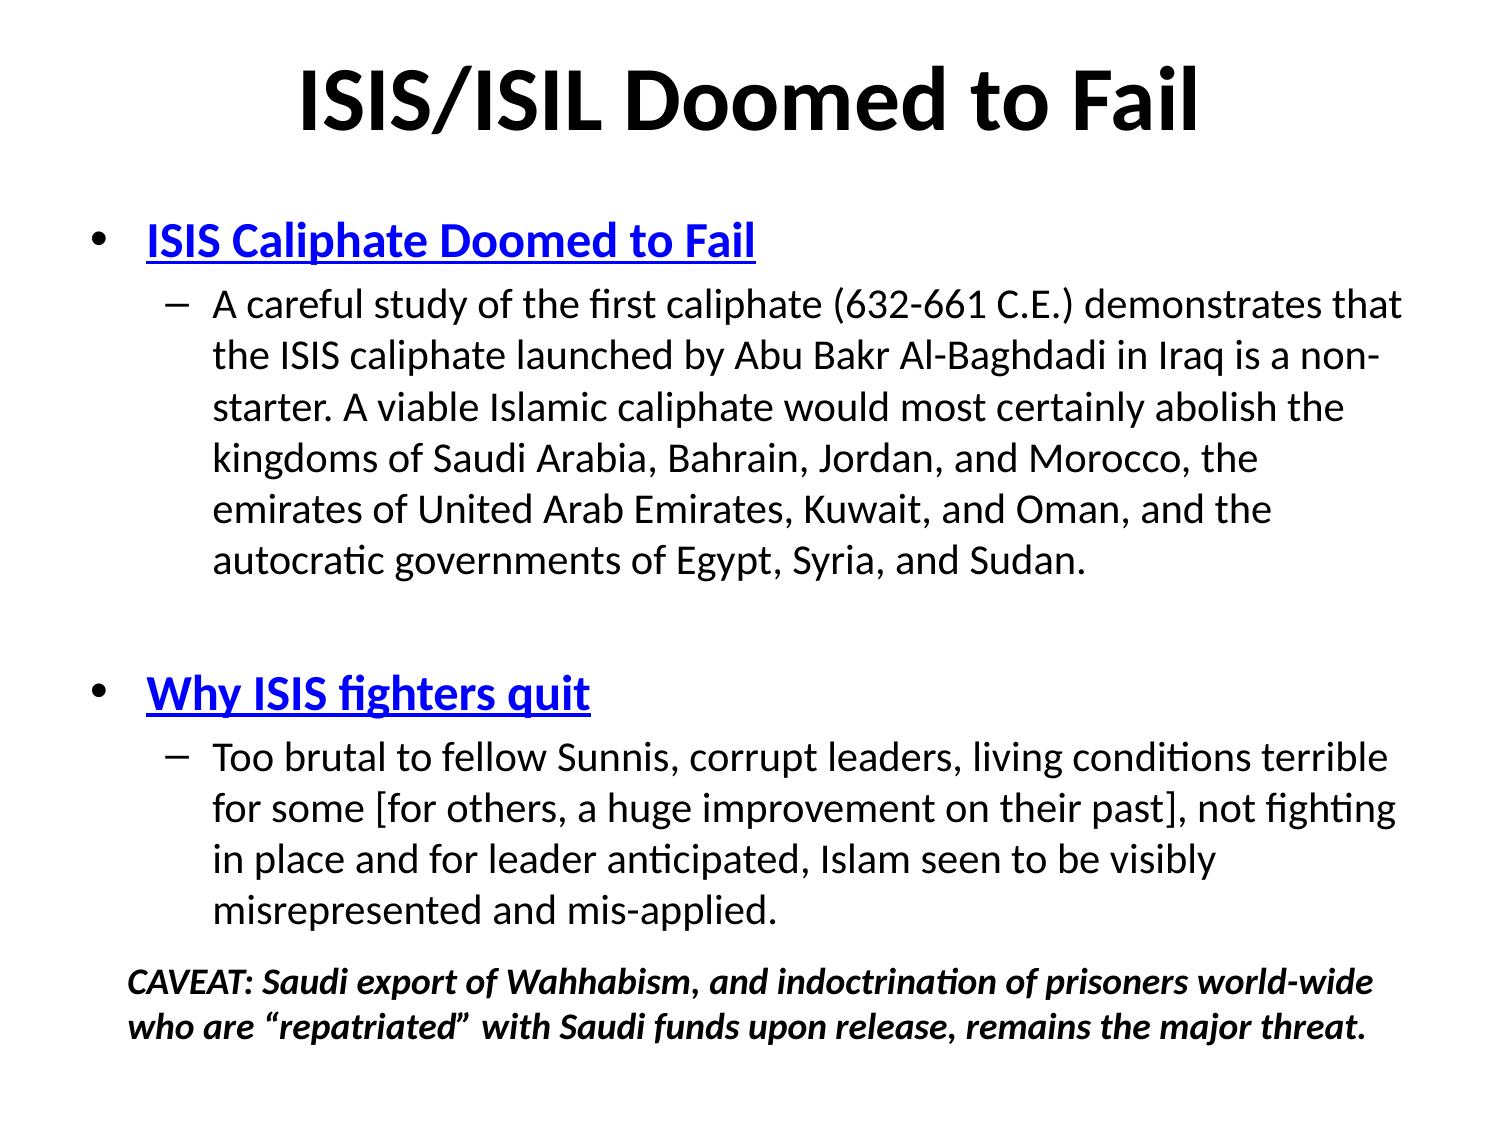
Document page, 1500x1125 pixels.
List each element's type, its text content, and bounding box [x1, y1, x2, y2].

text_box CAVEAT: Saudi export of Wahhabism, and indoctrination of prisoners world-wide who are “repatriated” with Saudi funds upon release, remains the major threat. [112, 949, 1425, 1055]
title ISIS/ISIL Doomed to Fail [75, 0, 1425, 188]
list ISIS Caliphate Doomed to Fail A careful study of the first caliphate (632-661 C.E.) demonstrates that the ISIS caliphate launched by Abu Bakr Al-Baghdadi in Iraq is a non-starter. A viable Islamic caliphate would most certainly abolish the kingdoms of Saudi Arabia, Bahrain, Jordan, and Morocco, the emirates of United Arab Emirates, Kuwait, and Oman, and the autocratic governments of Egypt, Syria, and Sudan. Why ISIS fighters quit Too brutal to fellow Sunnis, corrupt leaders, living conditions terrible for some [for others, a huge improvement on their past], not fighting in place and for leader anticipated, Islam seen to be visibly misrepresented and mis-applied. [75, 200, 1425, 943]
